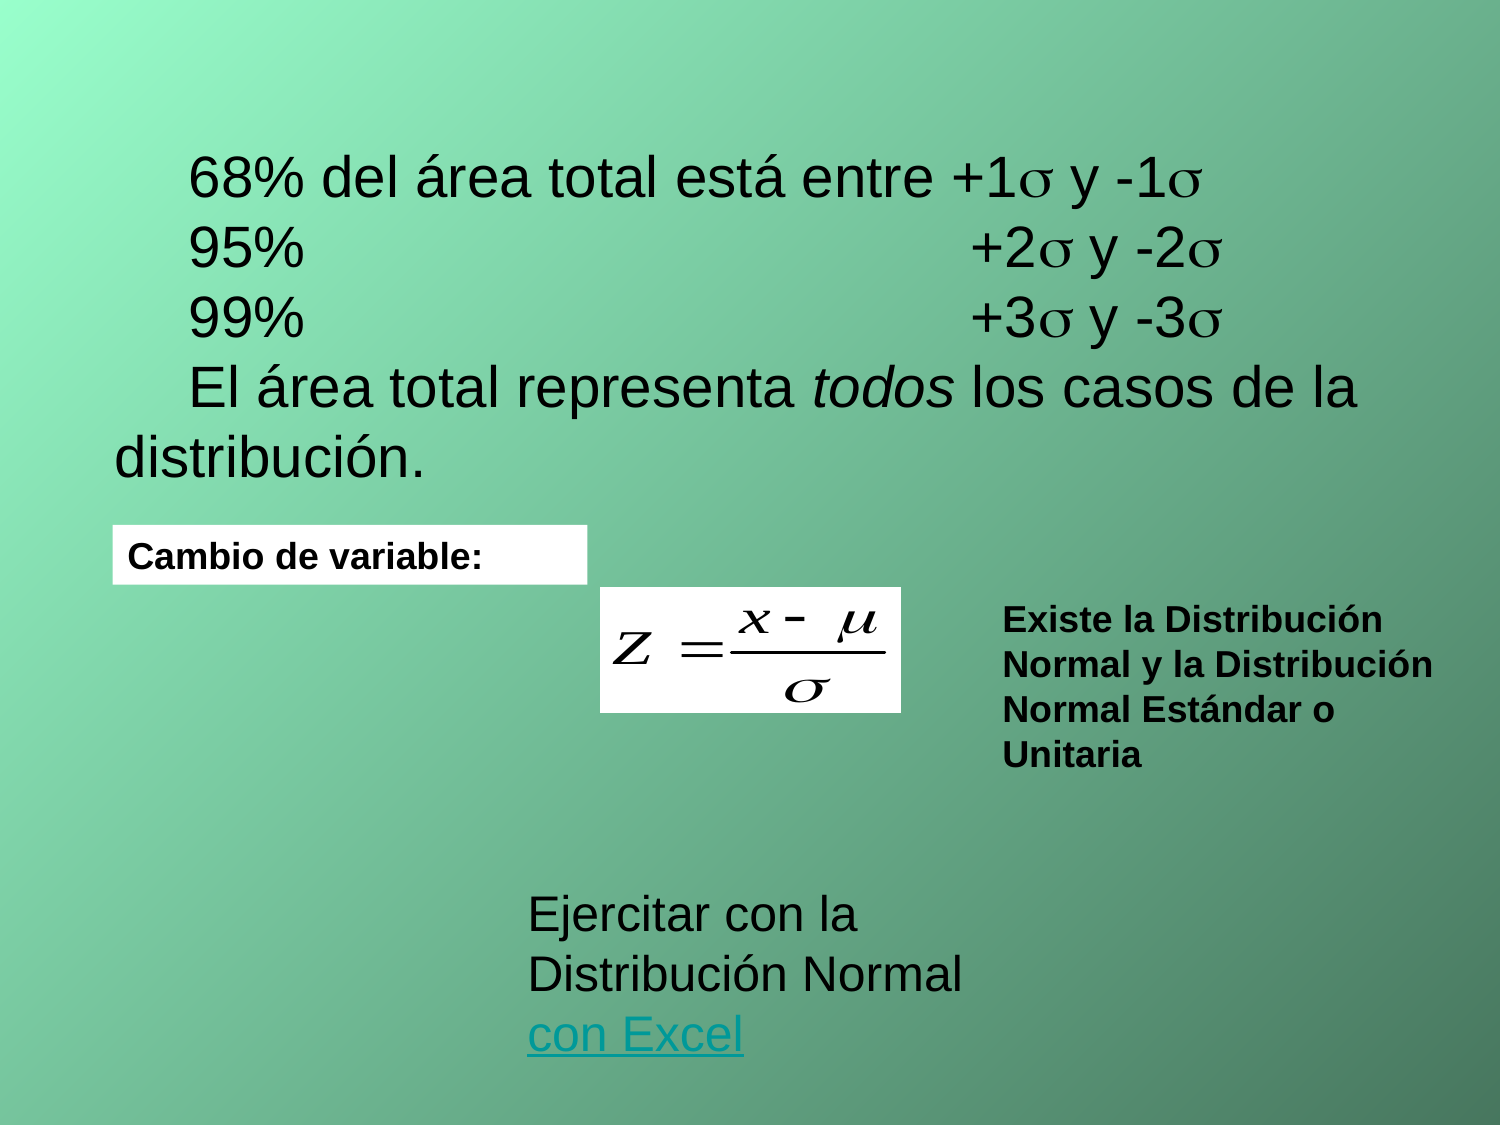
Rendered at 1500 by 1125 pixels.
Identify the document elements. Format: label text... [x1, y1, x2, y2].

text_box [599, 587, 902, 713]
text_box 68% del área total está entre +1 y -1 95% +2 y -2 99% +3 y -3 El área total representa todos los casos de la distribución. [100, 131, 1412, 497]
text_box Existe la Distribución Normal y la Distribución Normal Estándar o Unitaria [987, 587, 1500, 783]
text_box Cambio de variable: [112, 524, 588, 585]
text_box Ejercitar con la Distribución Normal con Excel [512, 838, 1036, 1069]
